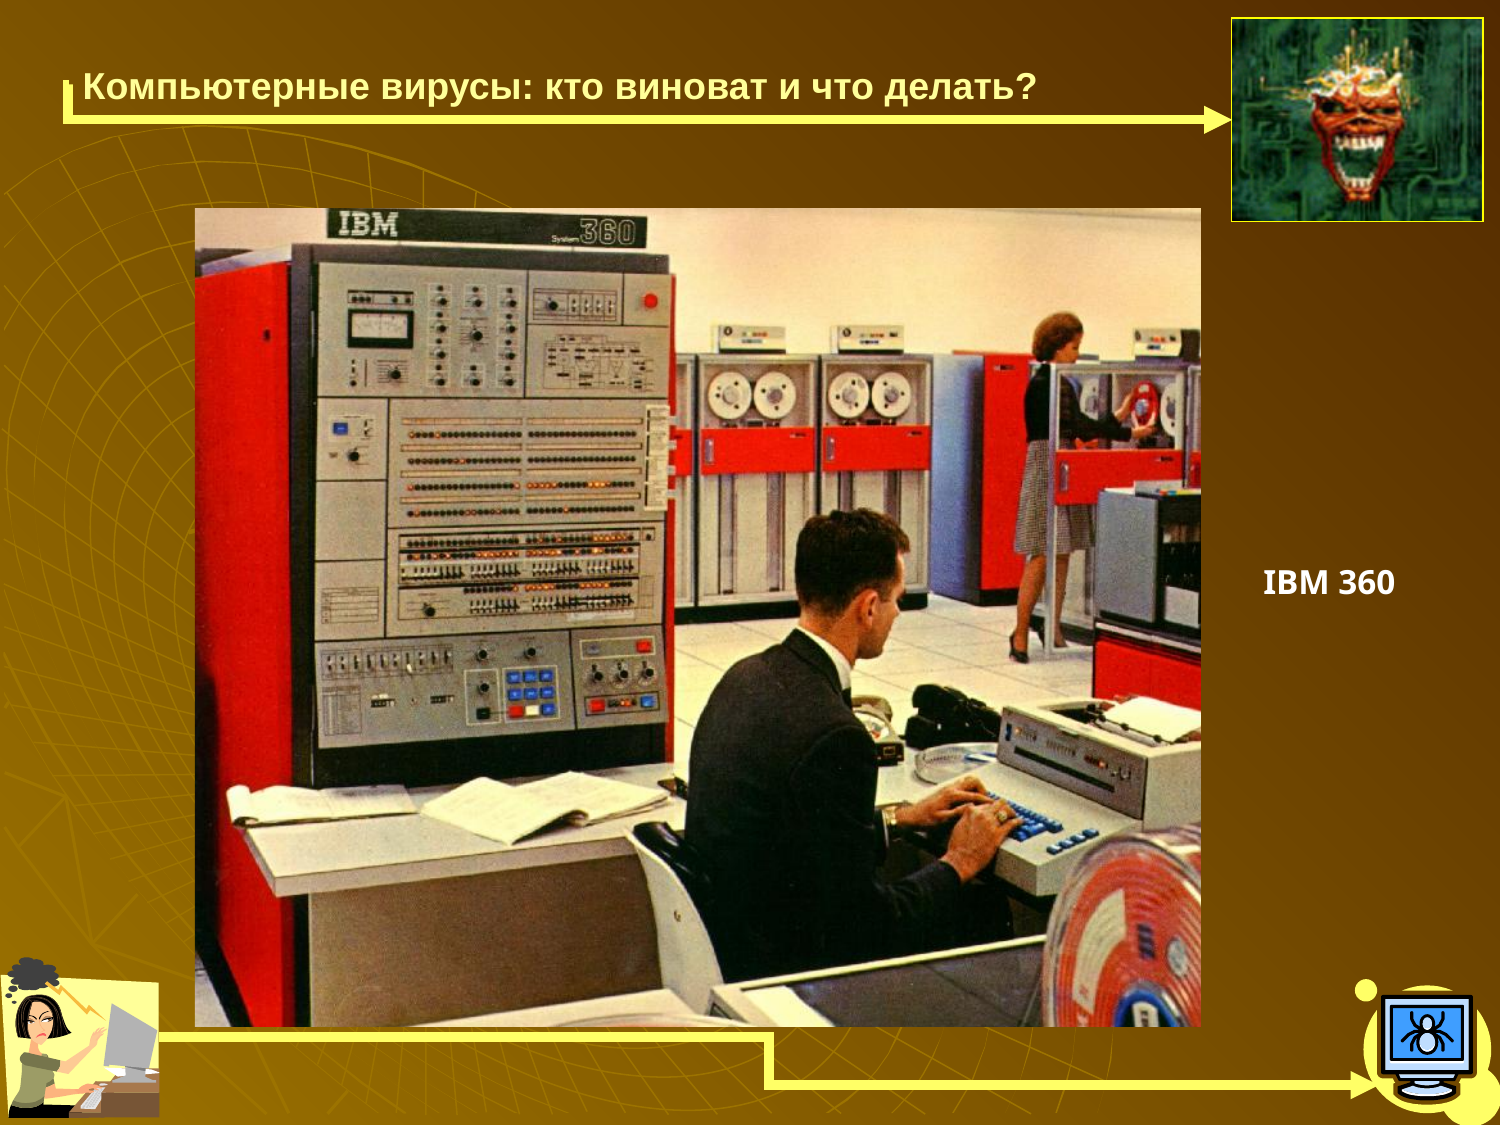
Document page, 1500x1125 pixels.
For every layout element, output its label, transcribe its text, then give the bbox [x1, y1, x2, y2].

picture [1232, 19, 1482, 221]
picture [194, 207, 1202, 1027]
text_box IBM 360 [1248, 553, 1420, 608]
